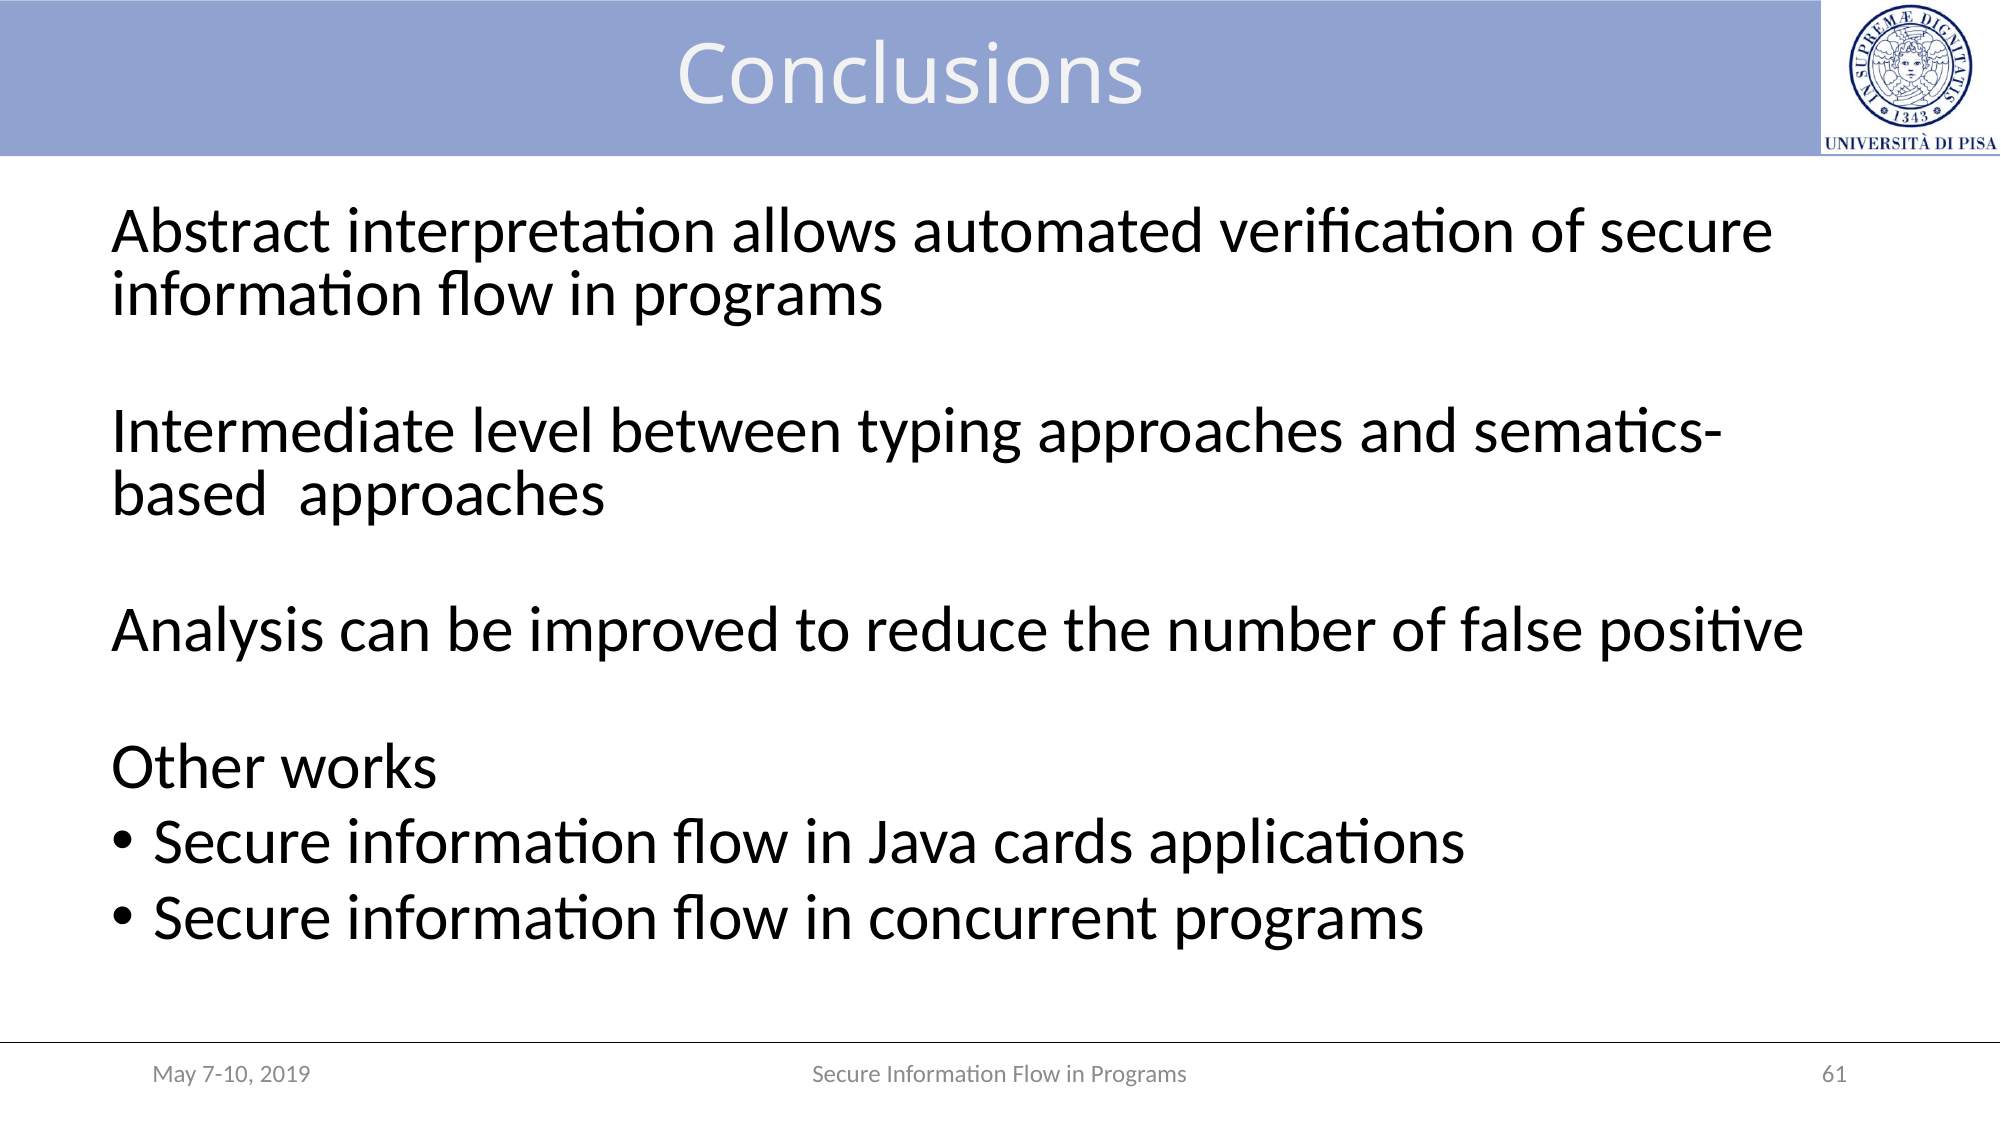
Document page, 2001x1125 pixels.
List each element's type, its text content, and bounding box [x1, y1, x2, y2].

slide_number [137, 1042, 588, 1103]
slide_number 61 [1412, 1042, 1863, 1103]
list Abstract interpretation allows automated verification of secure information flow in programs Intermediate level between typing approaches and sematics-based approaches Analysis can be improved to reduce the number of false positive Other works Secure information flow in Java cards applications Secure information flow in concurrent programs [96, 195, 1822, 1007]
title Conclusions [0, 0, 1822, 154]
footer Secure Information Flow in Programs [662, 1042, 1338, 1103]
picture [1822, 0, 2000, 154]
